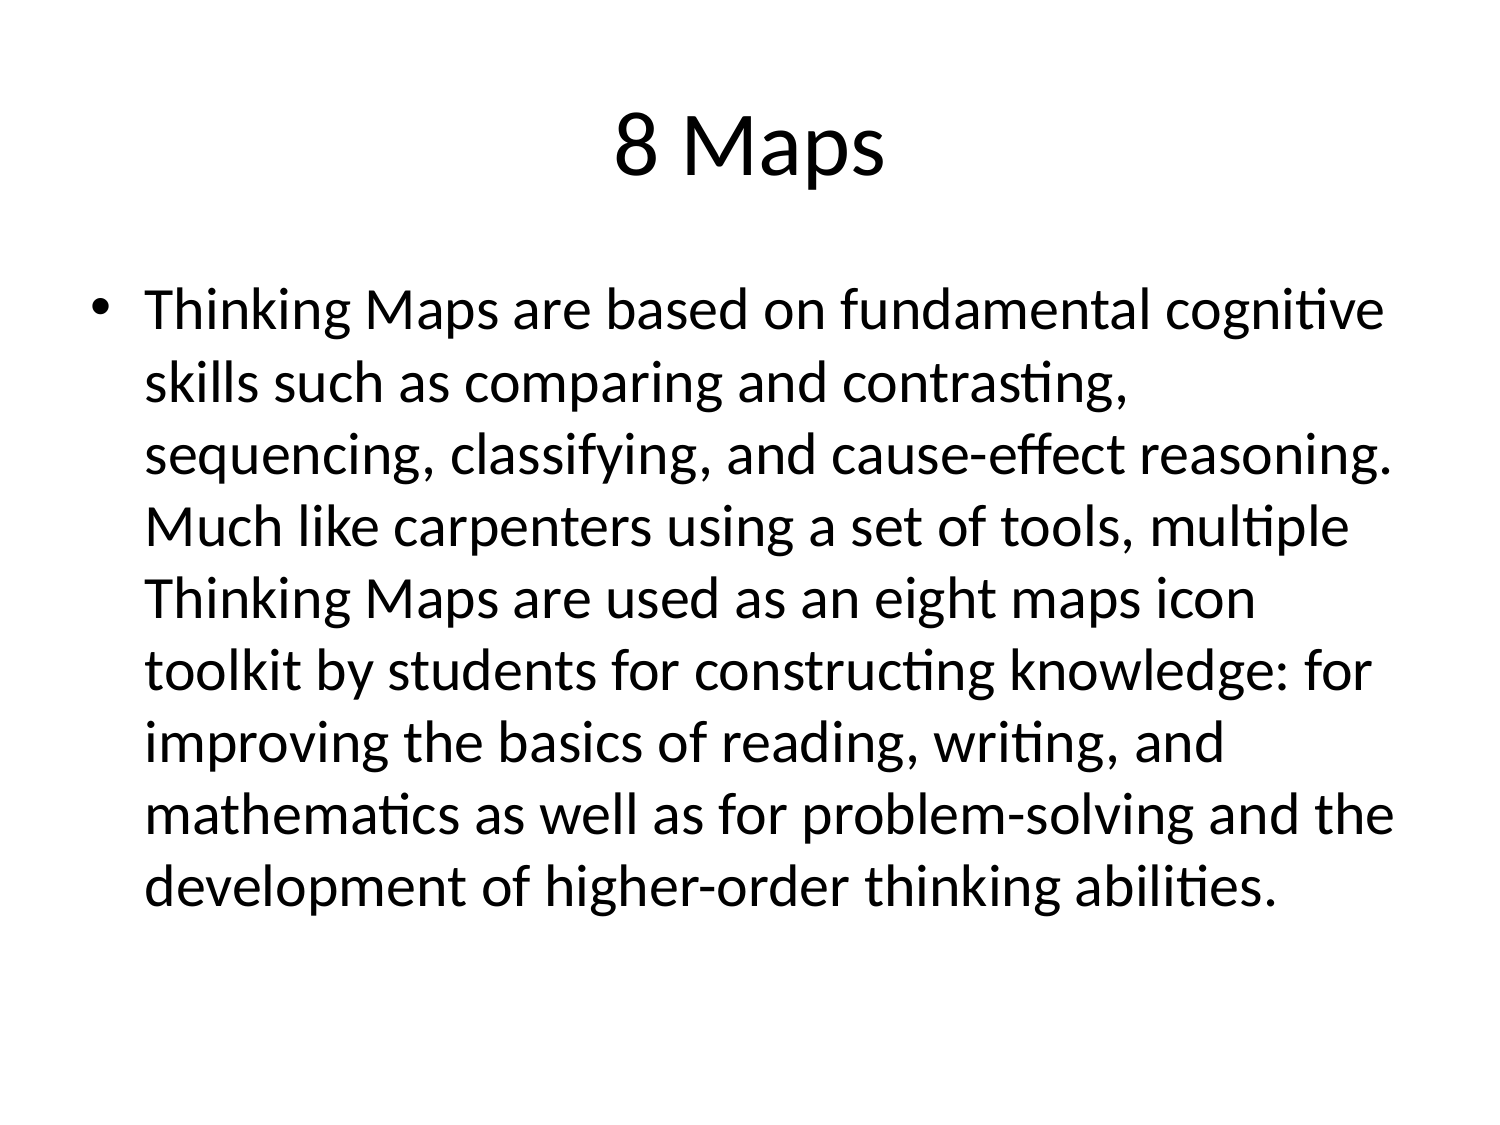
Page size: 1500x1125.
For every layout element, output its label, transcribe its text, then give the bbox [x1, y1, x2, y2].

list Thinking Maps are based on fundamental cognitive skills such as comparing and contrasting, sequencing, classifying, and cause-effect reasoning. Much like carpenters using a set of tools, multiple Thinking Maps are used as an eight maps icon toolkit by students for constructing knowledge: for improving the basics of reading, writing, and mathematics as well as for problem-solving and the development of higher-order thinking abilities. [75, 262, 1425, 1005]
title 8 Maps [75, 45, 1425, 233]
